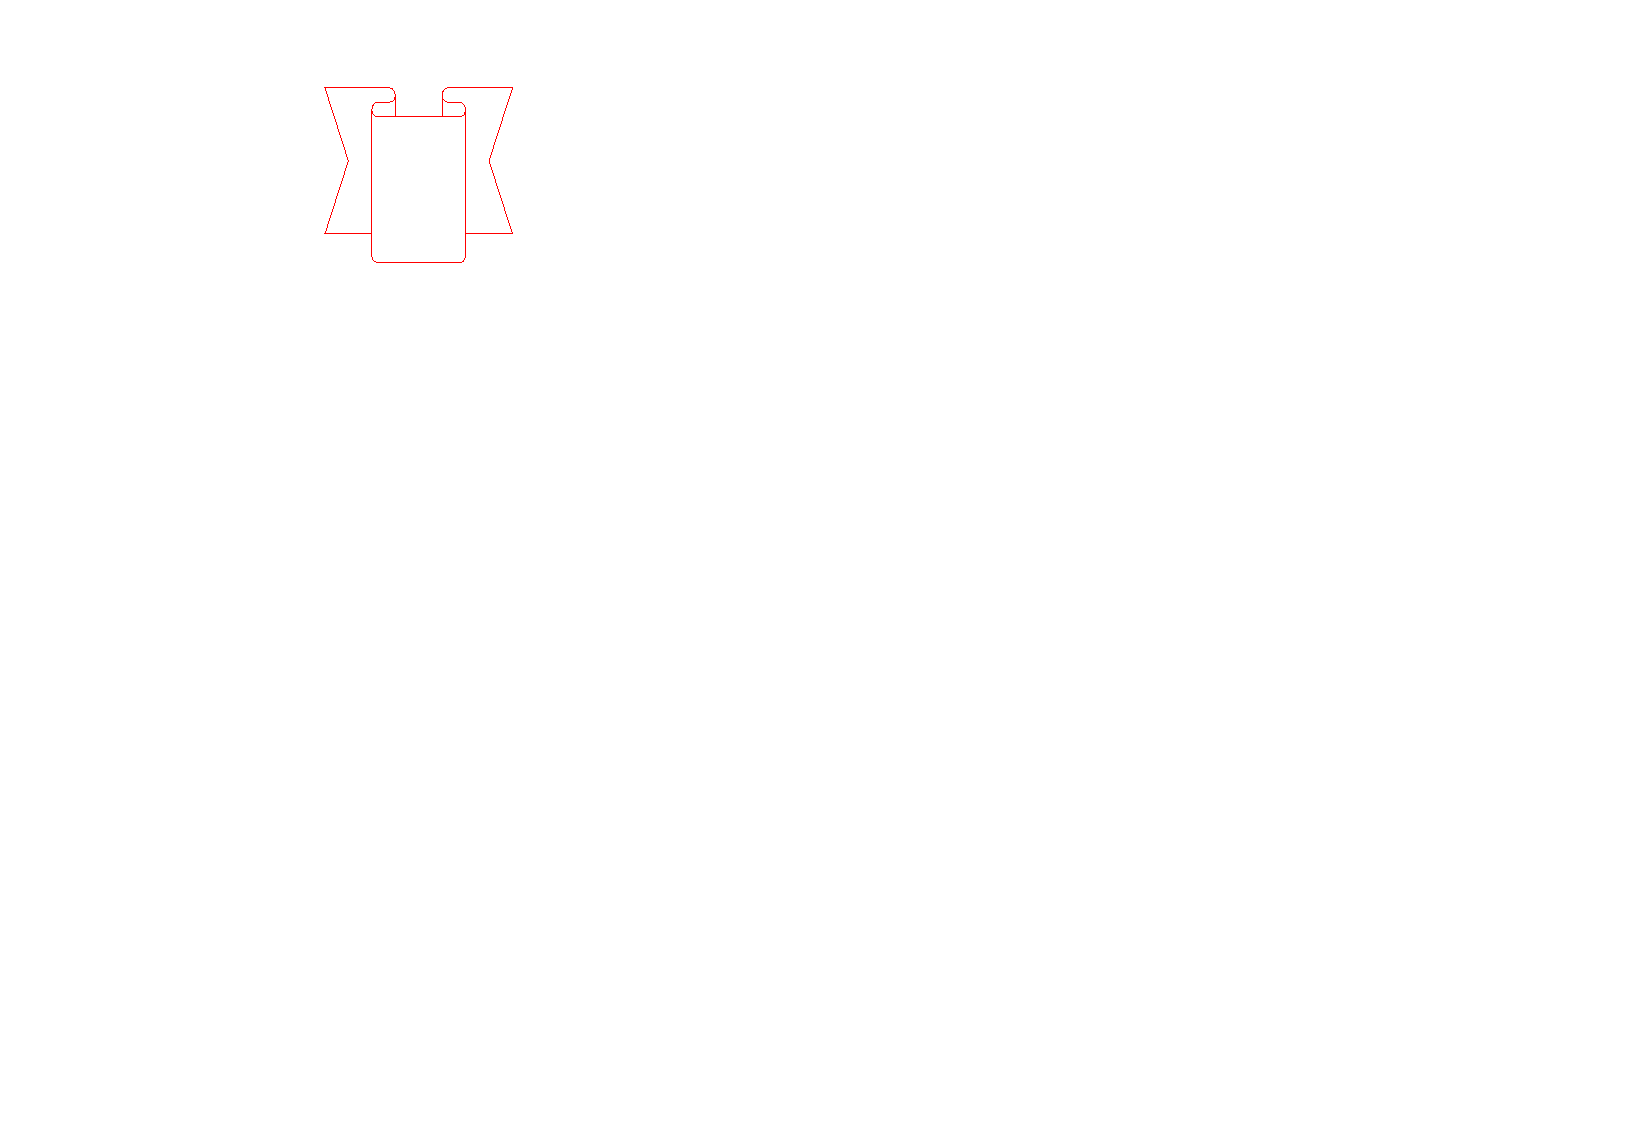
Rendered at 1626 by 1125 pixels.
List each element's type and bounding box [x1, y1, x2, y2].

text_box [324, 87, 513, 263]
